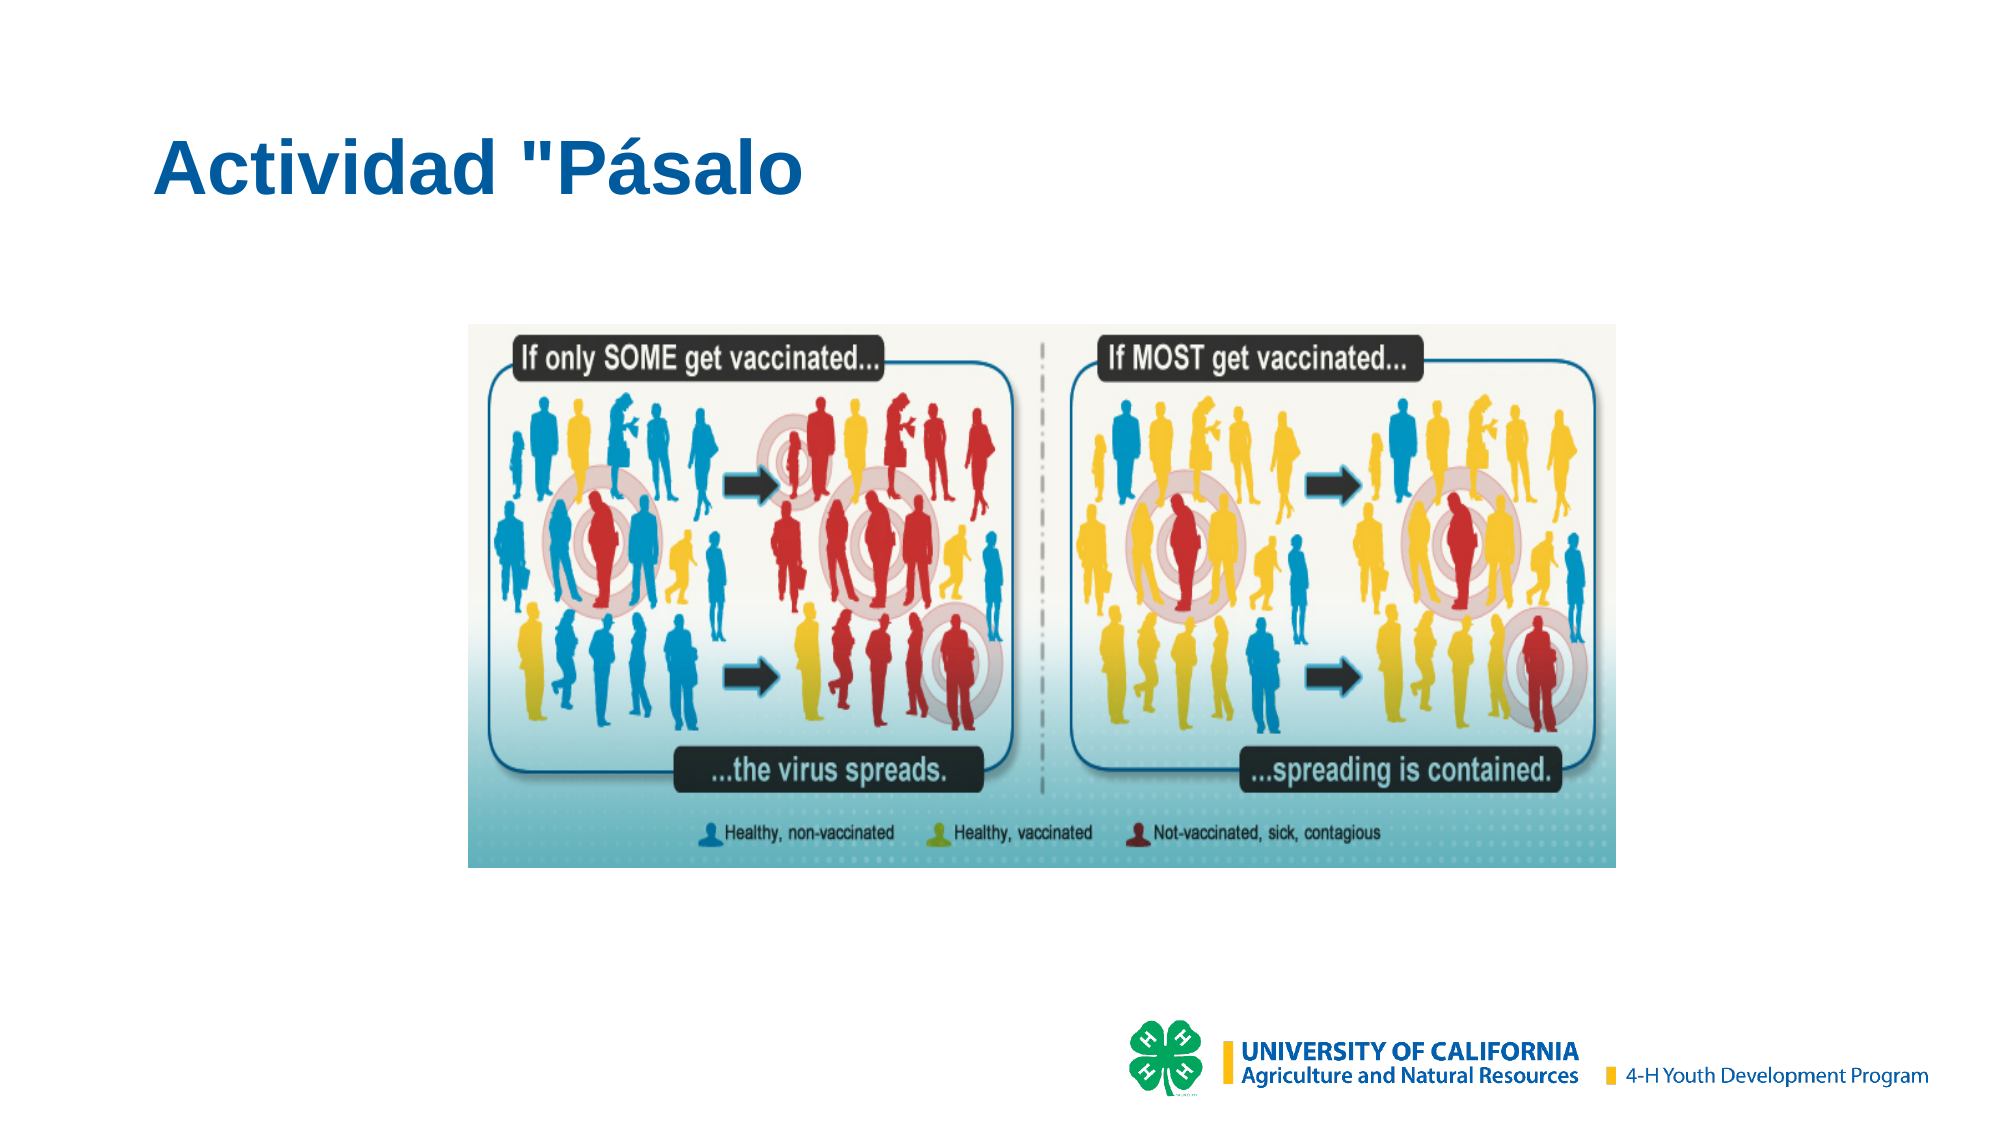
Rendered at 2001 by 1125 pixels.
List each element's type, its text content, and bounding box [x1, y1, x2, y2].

picture [1125, 1014, 1935, 1100]
picture [468, 324, 1616, 868]
title Actividad "Pásalo [137, 120, 1863, 300]
